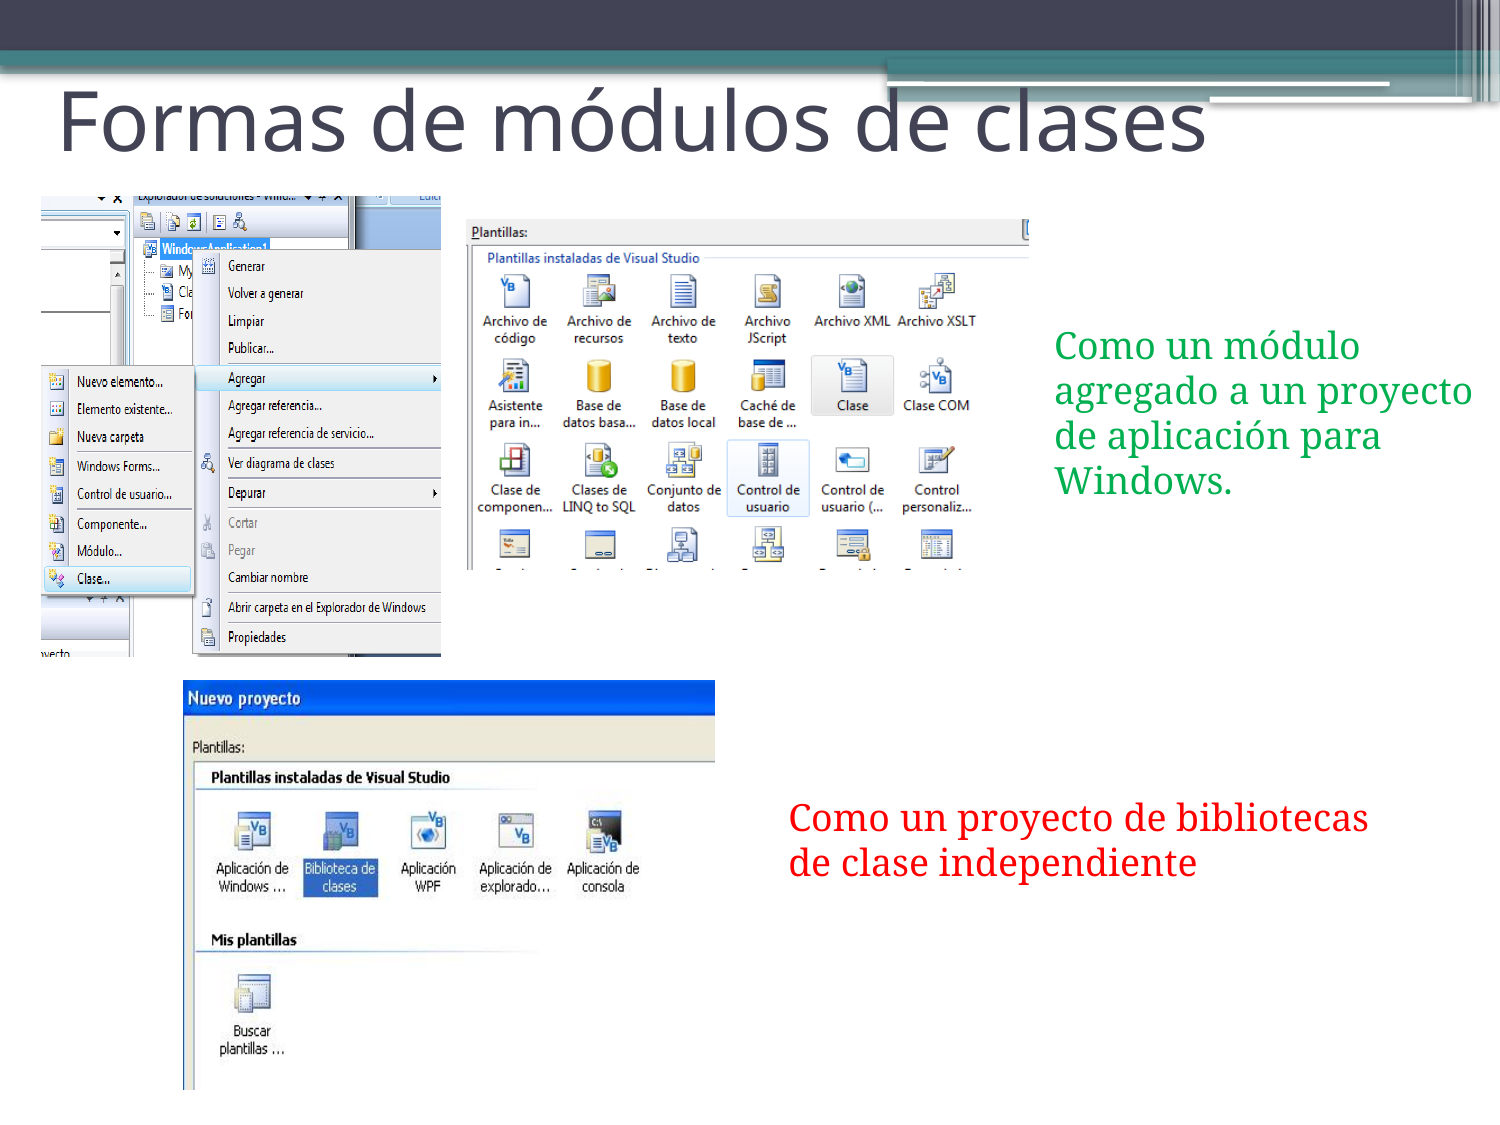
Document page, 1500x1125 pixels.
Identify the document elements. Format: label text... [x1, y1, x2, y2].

text_box Como un módulo agregado a un proyecto de aplicación para Windows. [1039, 314, 1500, 555]
title Formas de módulos de clases [41, 30, 1392, 206]
text_box Como un proyecto de bibliotecas de clase independiente [773, 786, 1424, 937]
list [41, 196, 441, 658]
picture [466, 219, 1029, 571]
picture [182, 680, 715, 1090]
